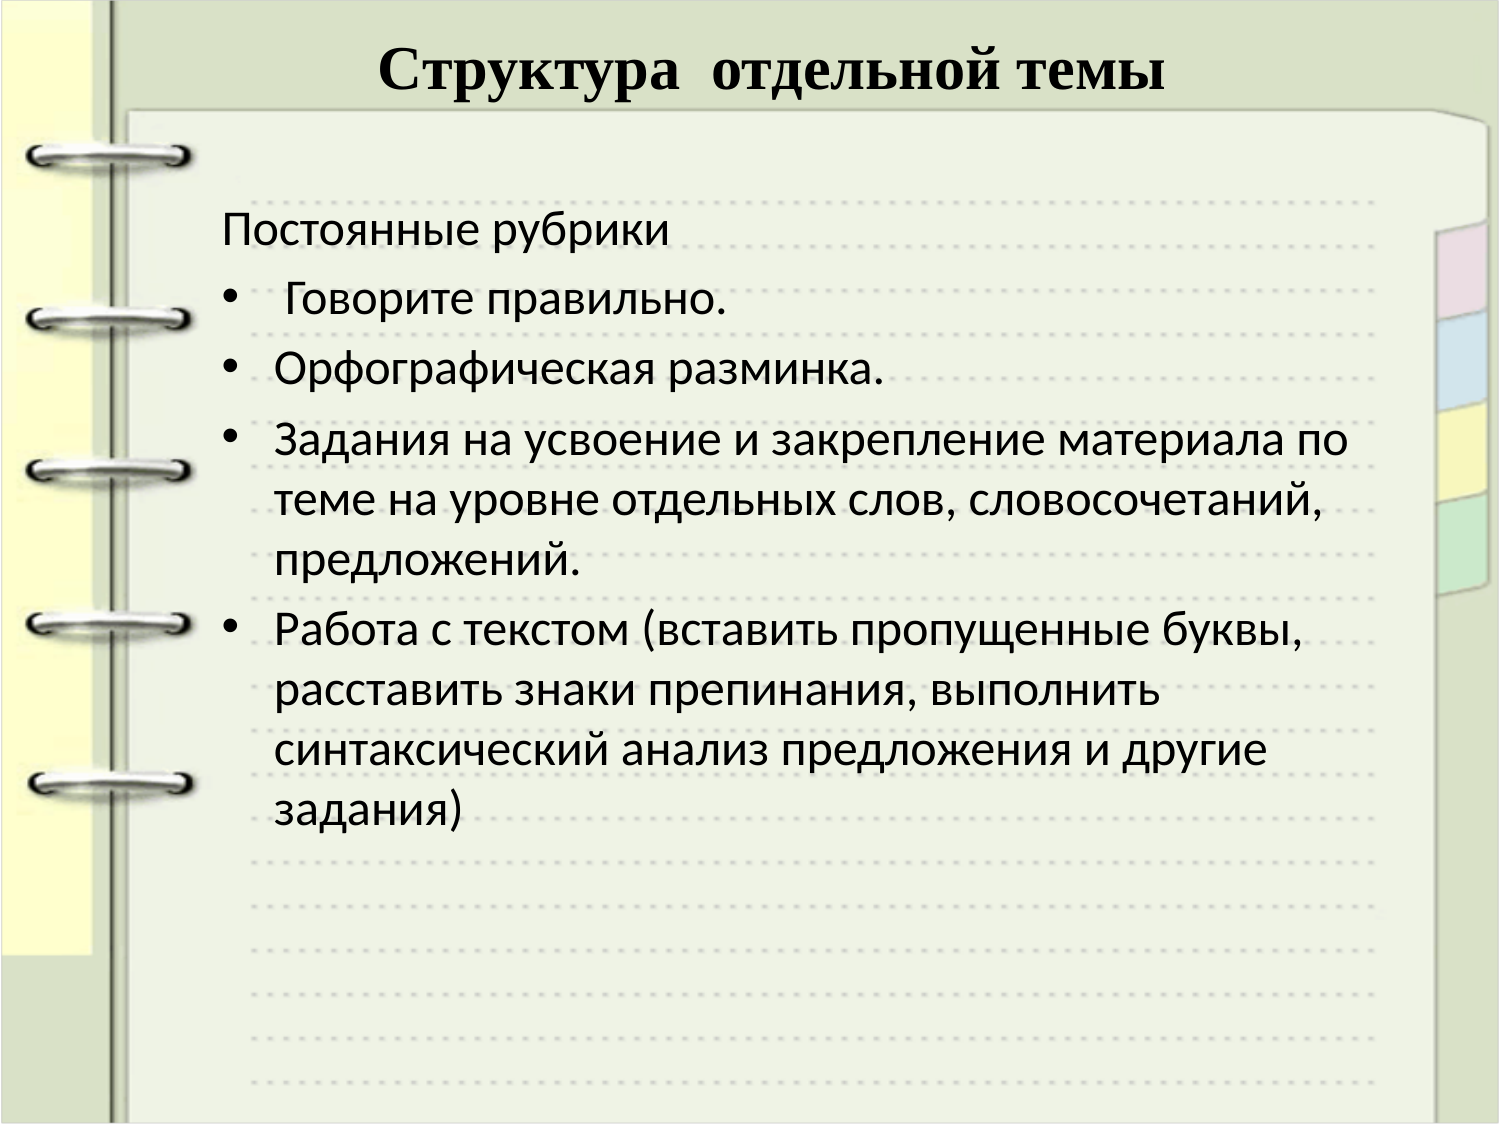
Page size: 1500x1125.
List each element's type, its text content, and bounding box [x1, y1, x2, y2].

picture [0, 0, 1500, 1125]
title Структура отдельной темы [135, 19, 1378, 110]
list Постоянные рубрики Говорите правильно. Орфографическая разминка. Задания на усвоение и закрепление материала по теме на уровне отдельных слов, словосочетаний, предложений. Работа с текстом (вставить пропущенные буквы, расставить знаки препинания, выполнить синтаксический анализ предложения и другие задания) [206, 187, 1471, 1059]
